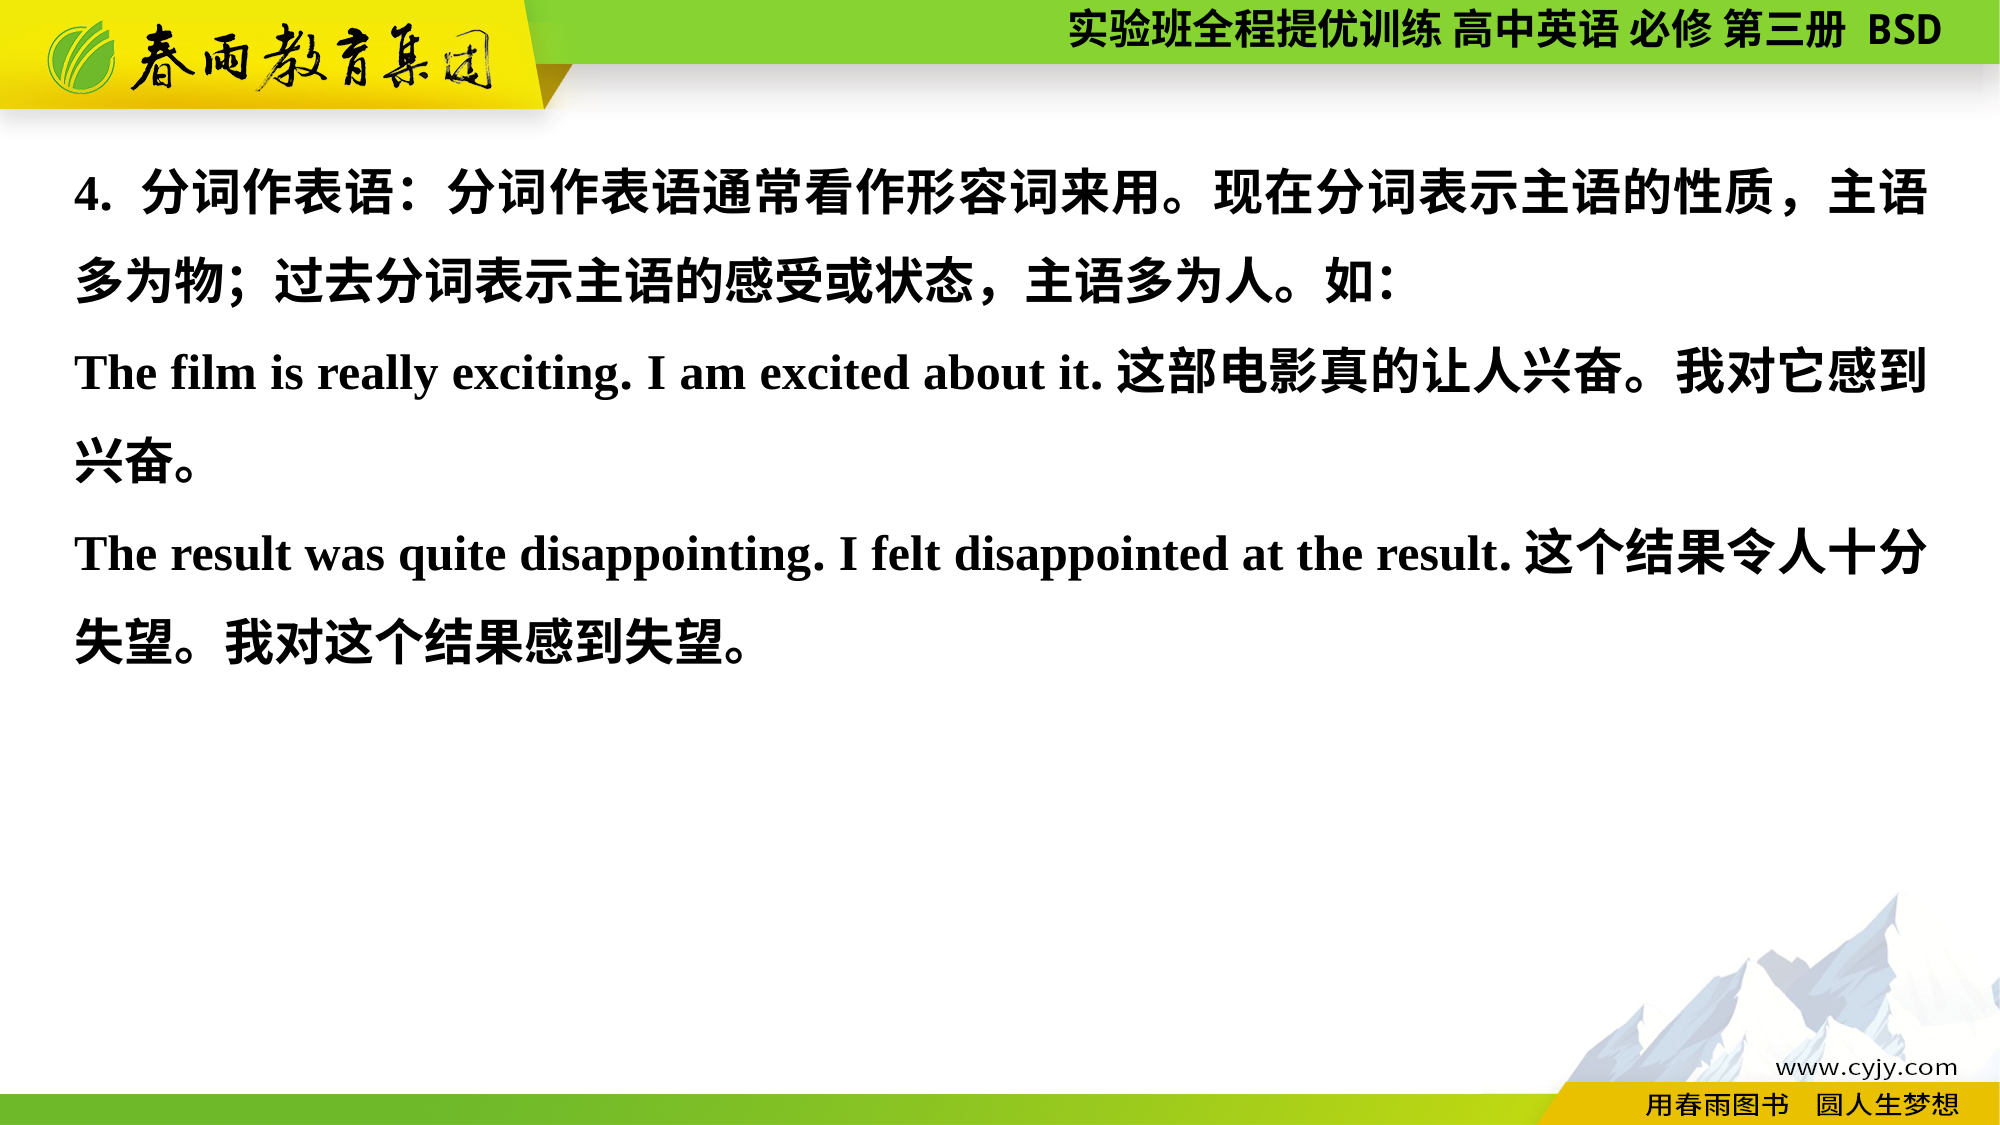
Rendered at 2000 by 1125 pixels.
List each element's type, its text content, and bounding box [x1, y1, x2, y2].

picture [0, 0, 2000, 1125]
list 4. 分词作表语：分词作表语通常看作形容词来用。现在分词表示主语的性质，主语多为物；过去分词表示主语的感受或状态，主语多为人。如： The film is really exciting. I am excited about it.这部电影真的让人兴奋。我对它感到兴奋。 The result was quite disappointing. I felt disappointed at the result.这个结果令人十分失望。我对这个结果感到失望。 [59, 122, 1944, 672]
